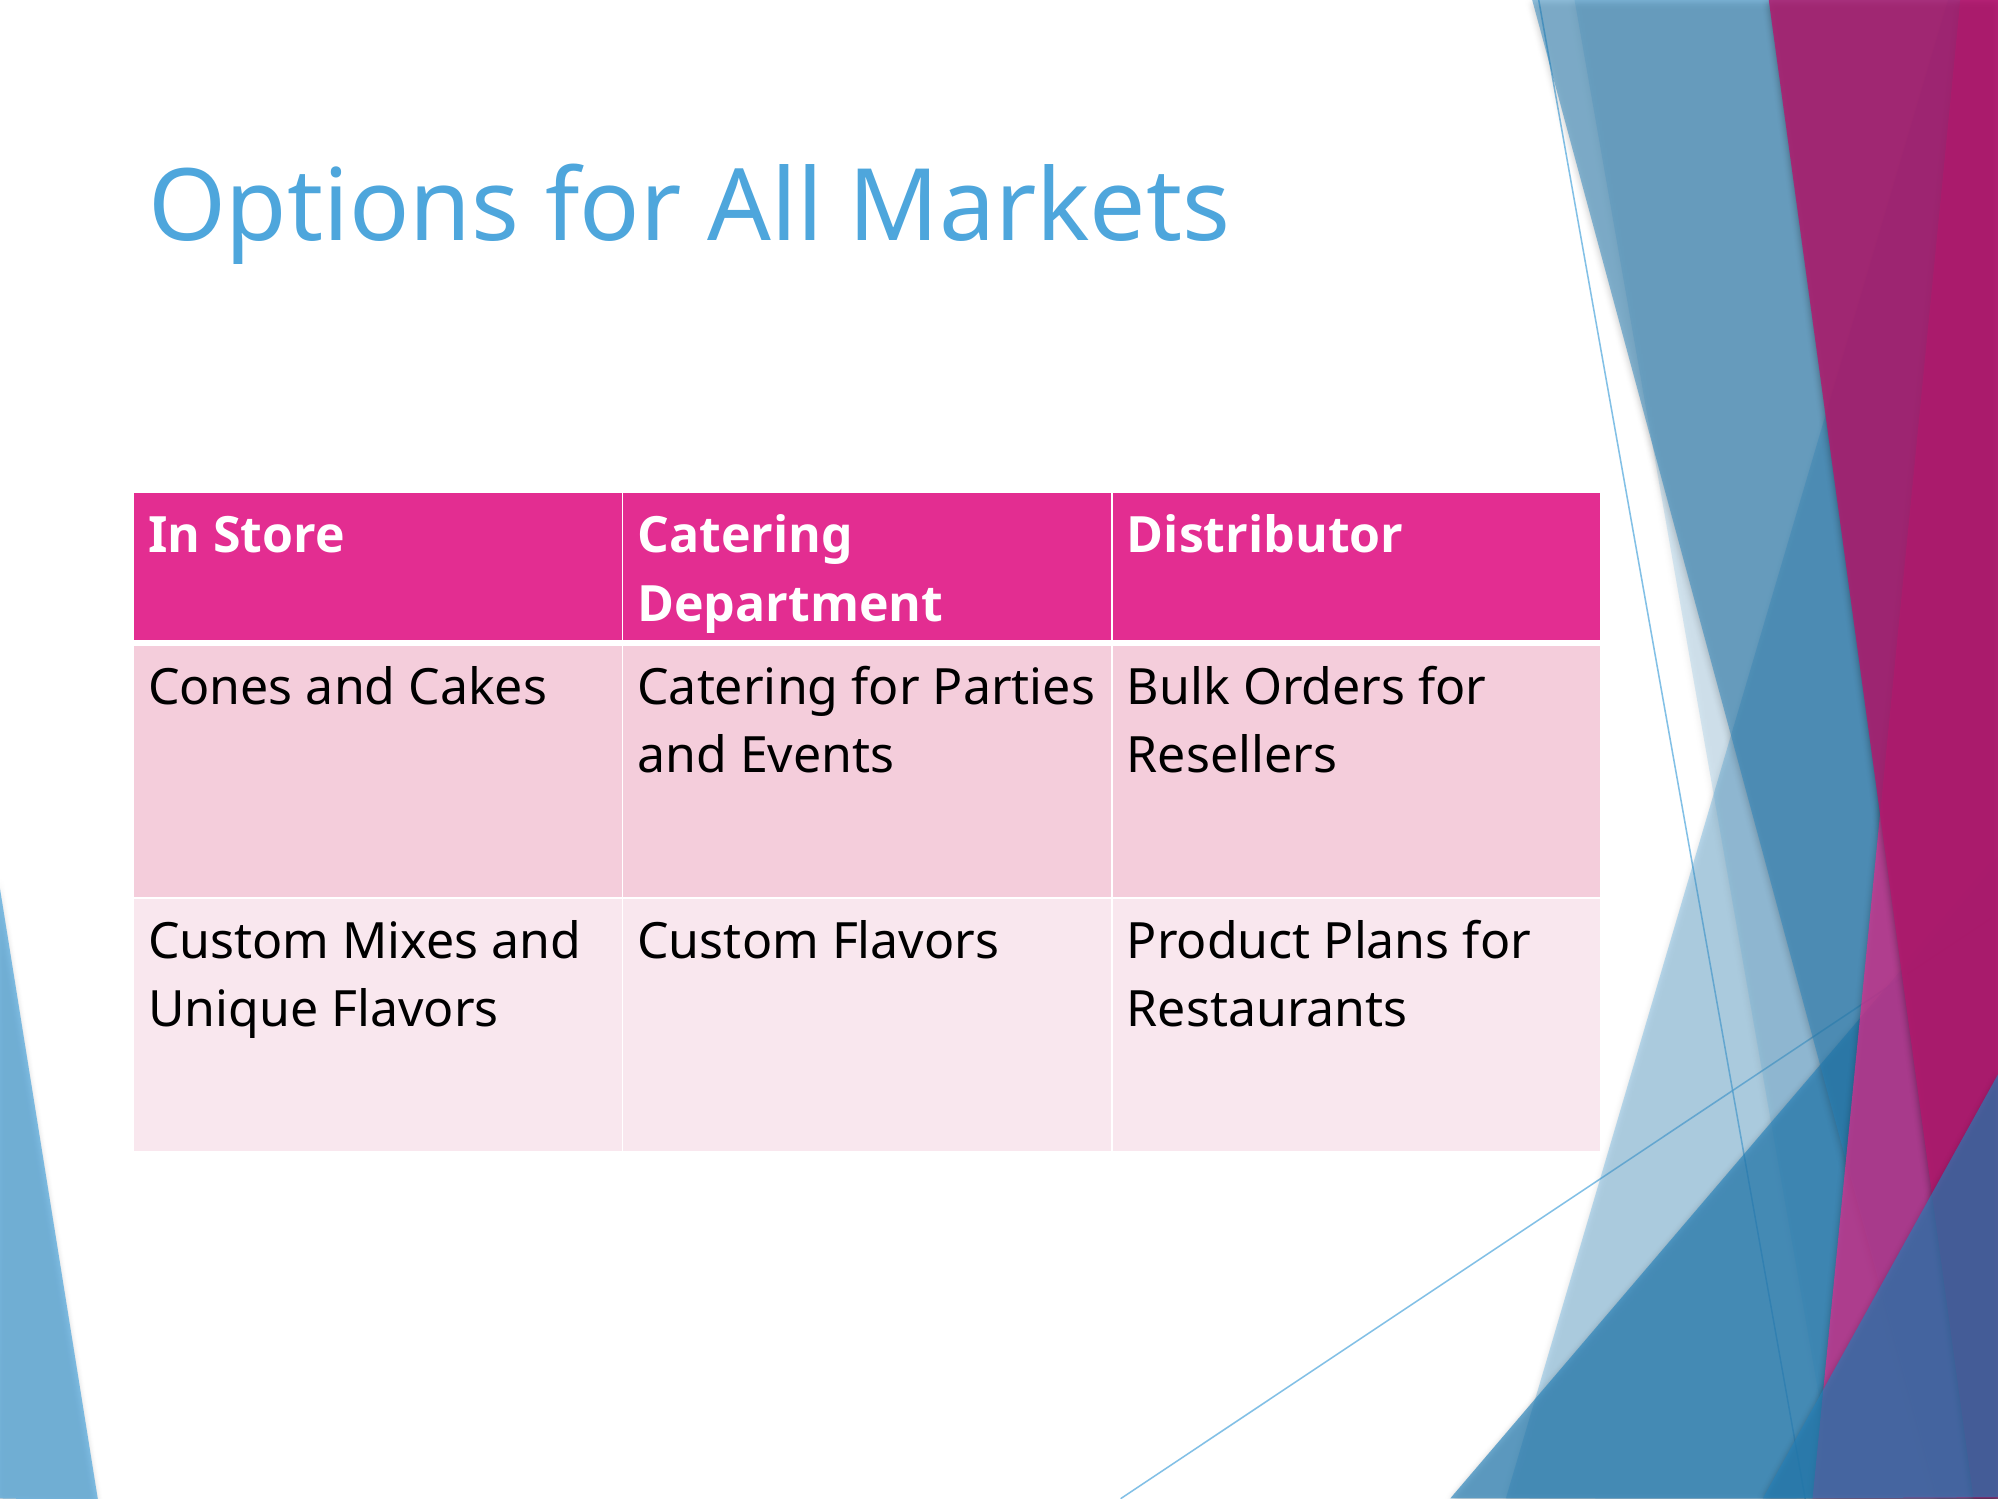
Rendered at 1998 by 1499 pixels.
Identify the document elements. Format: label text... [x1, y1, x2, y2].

table_cell Cones and Cakes [134, 646, 622, 897]
table_cell Custom Mixes and Unique Flavors [134, 899, 622, 1151]
title Options for All Markets [133, 133, 1521, 422]
table_cell Custom Flavors [623, 899, 1111, 1151]
table_cell Bulk Orders for Resellers [1113, 646, 1600, 897]
table_cell Catering for Parties and Events [623, 646, 1111, 897]
table_header Catering Department [623, 493, 1111, 640]
table_cell Product Plans for Restaurants [1113, 899, 1600, 1151]
table_header Distributor [1113, 493, 1600, 640]
table_header In Store [134, 493, 622, 640]
